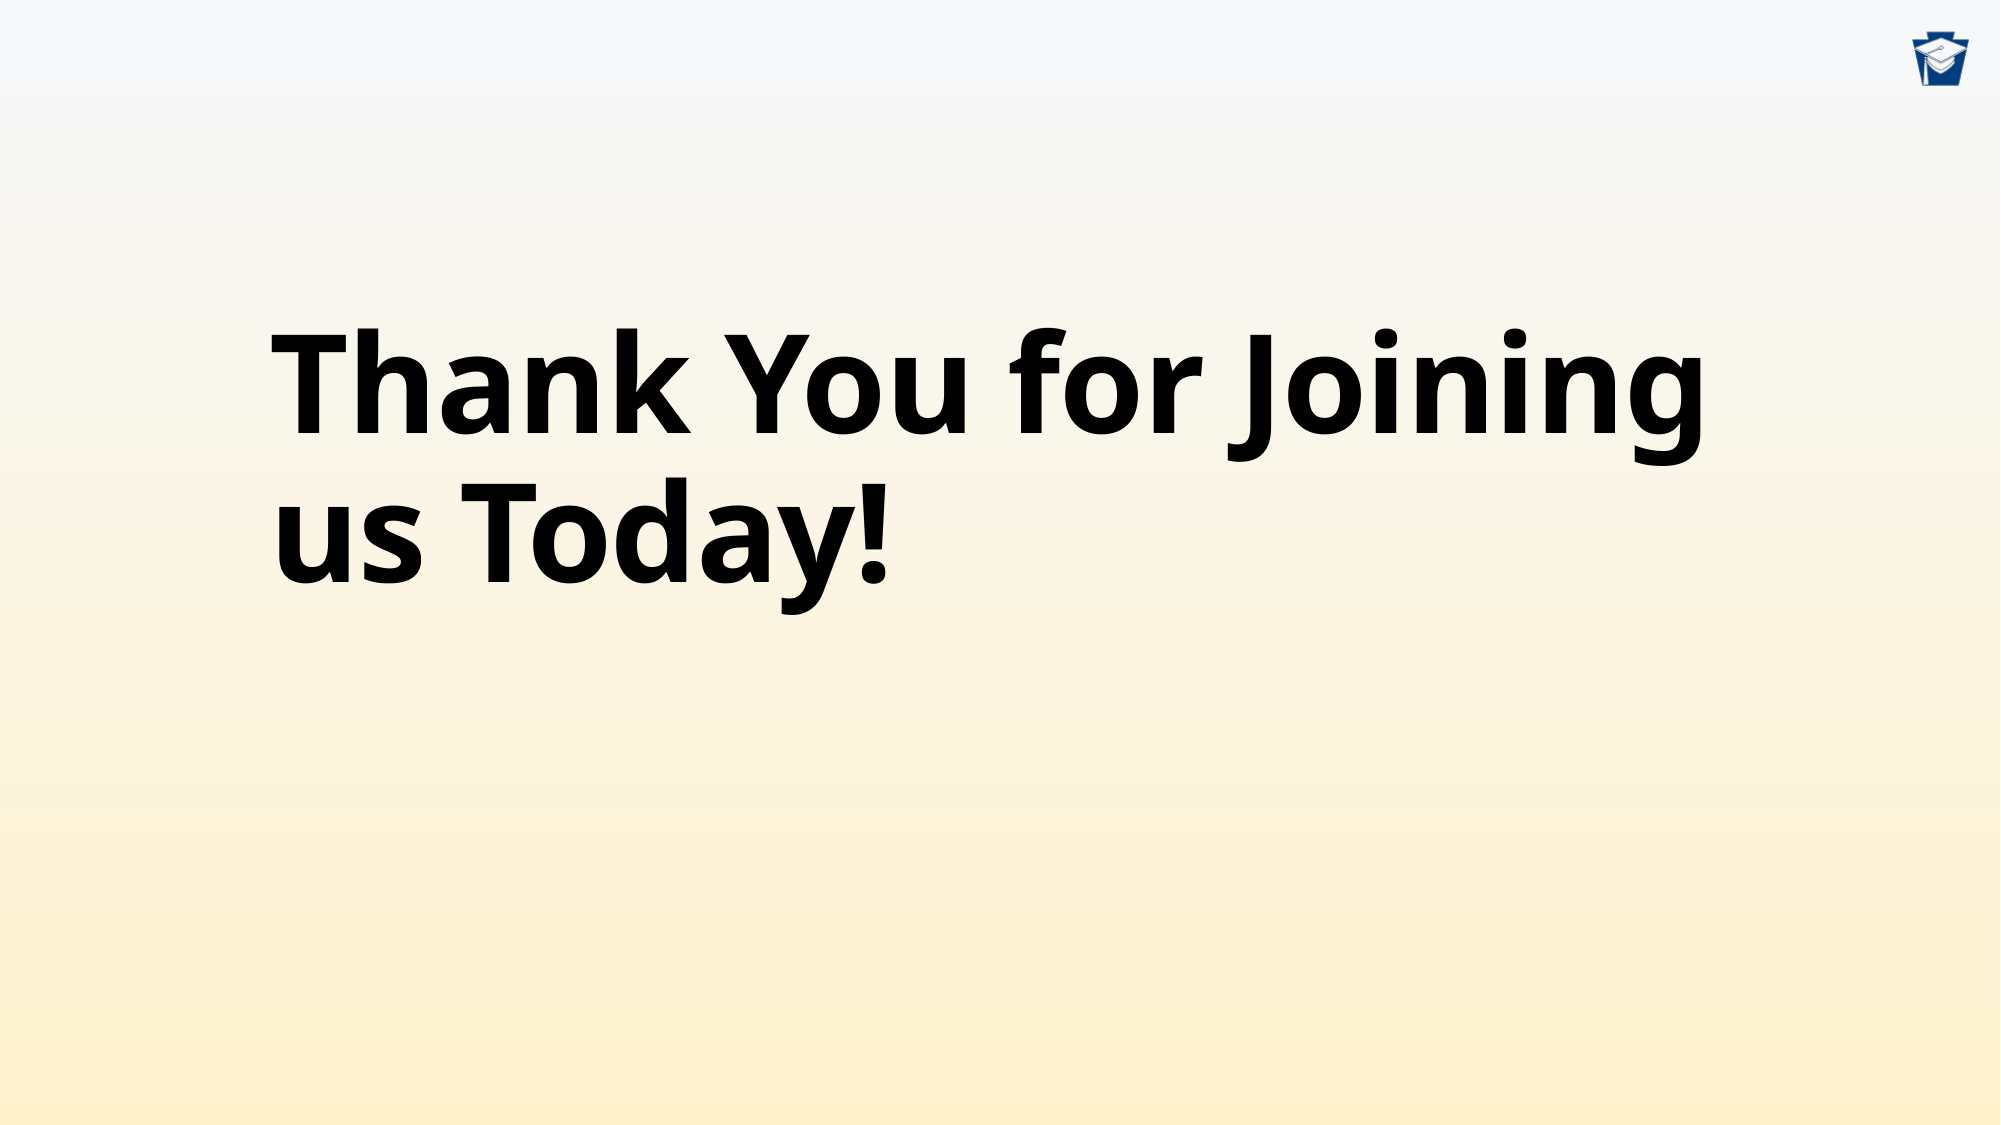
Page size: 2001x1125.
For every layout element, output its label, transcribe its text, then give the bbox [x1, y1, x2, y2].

title Thank You for Joining us Today! [269, 436, 1763, 612]
picture [1904, 21, 1977, 93]
